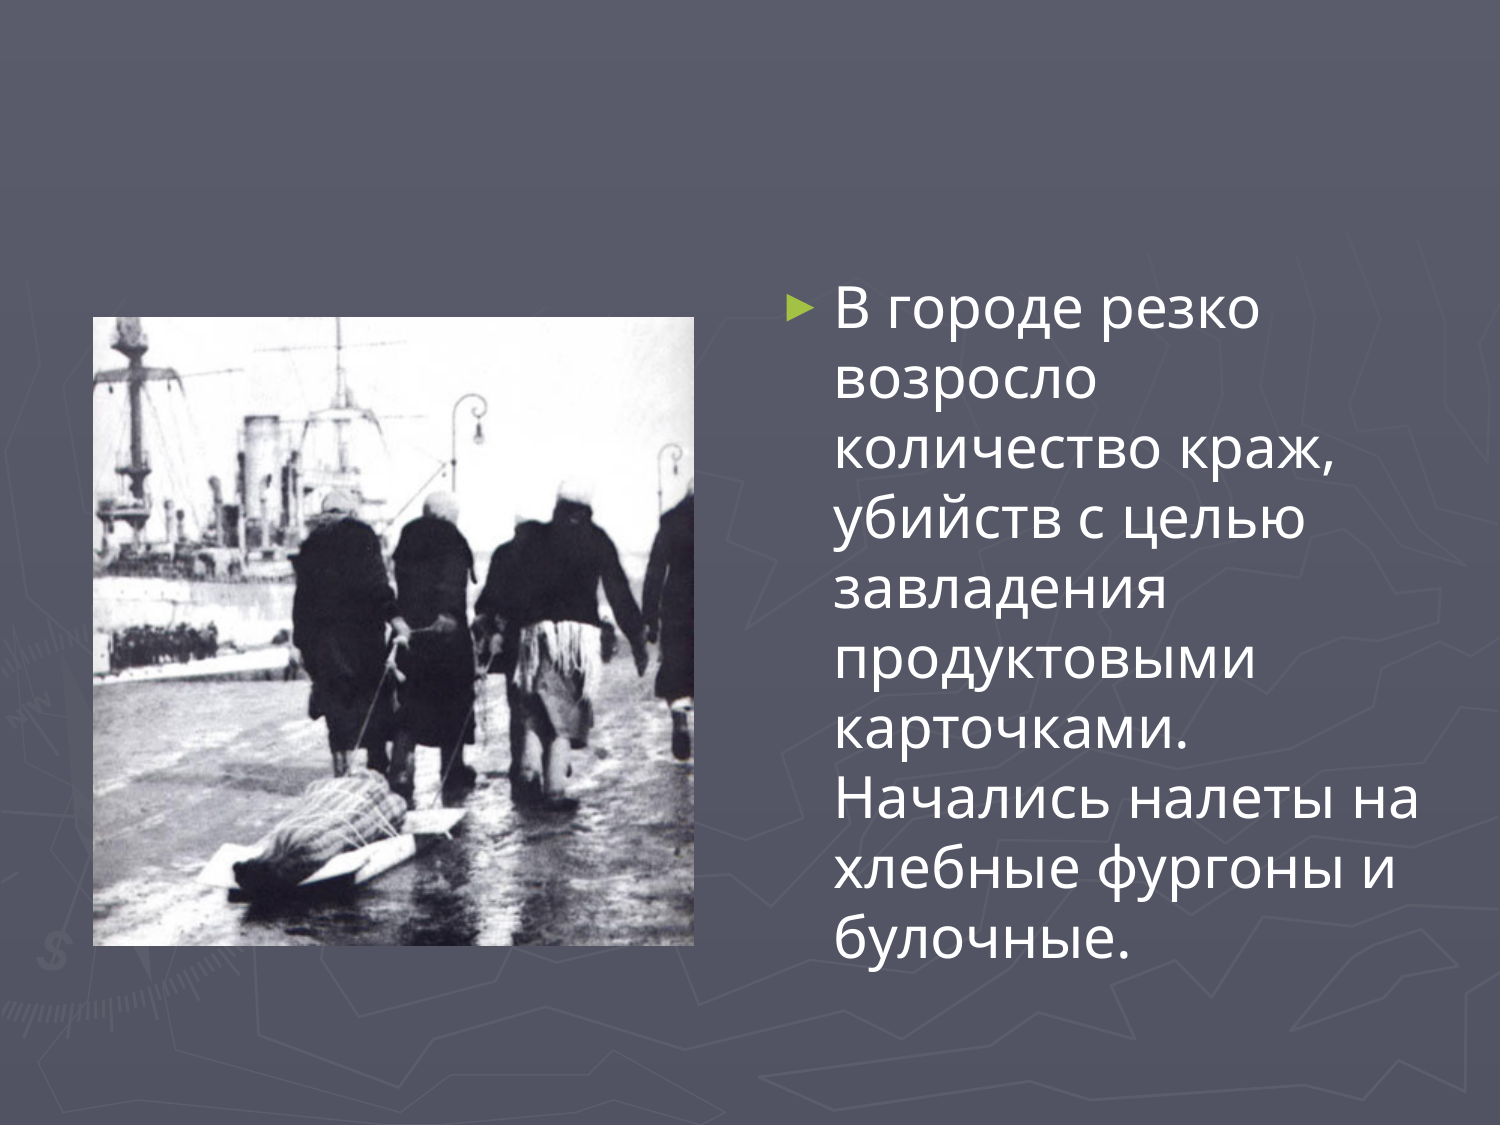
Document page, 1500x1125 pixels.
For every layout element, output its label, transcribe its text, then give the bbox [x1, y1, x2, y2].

list В городе резко возросло количество краж, убийств с целью завладения продуктовыми карточками. Начались налеты на хлебные фургоны и булочные. [762, 262, 1451, 1001]
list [93, 316, 694, 946]
